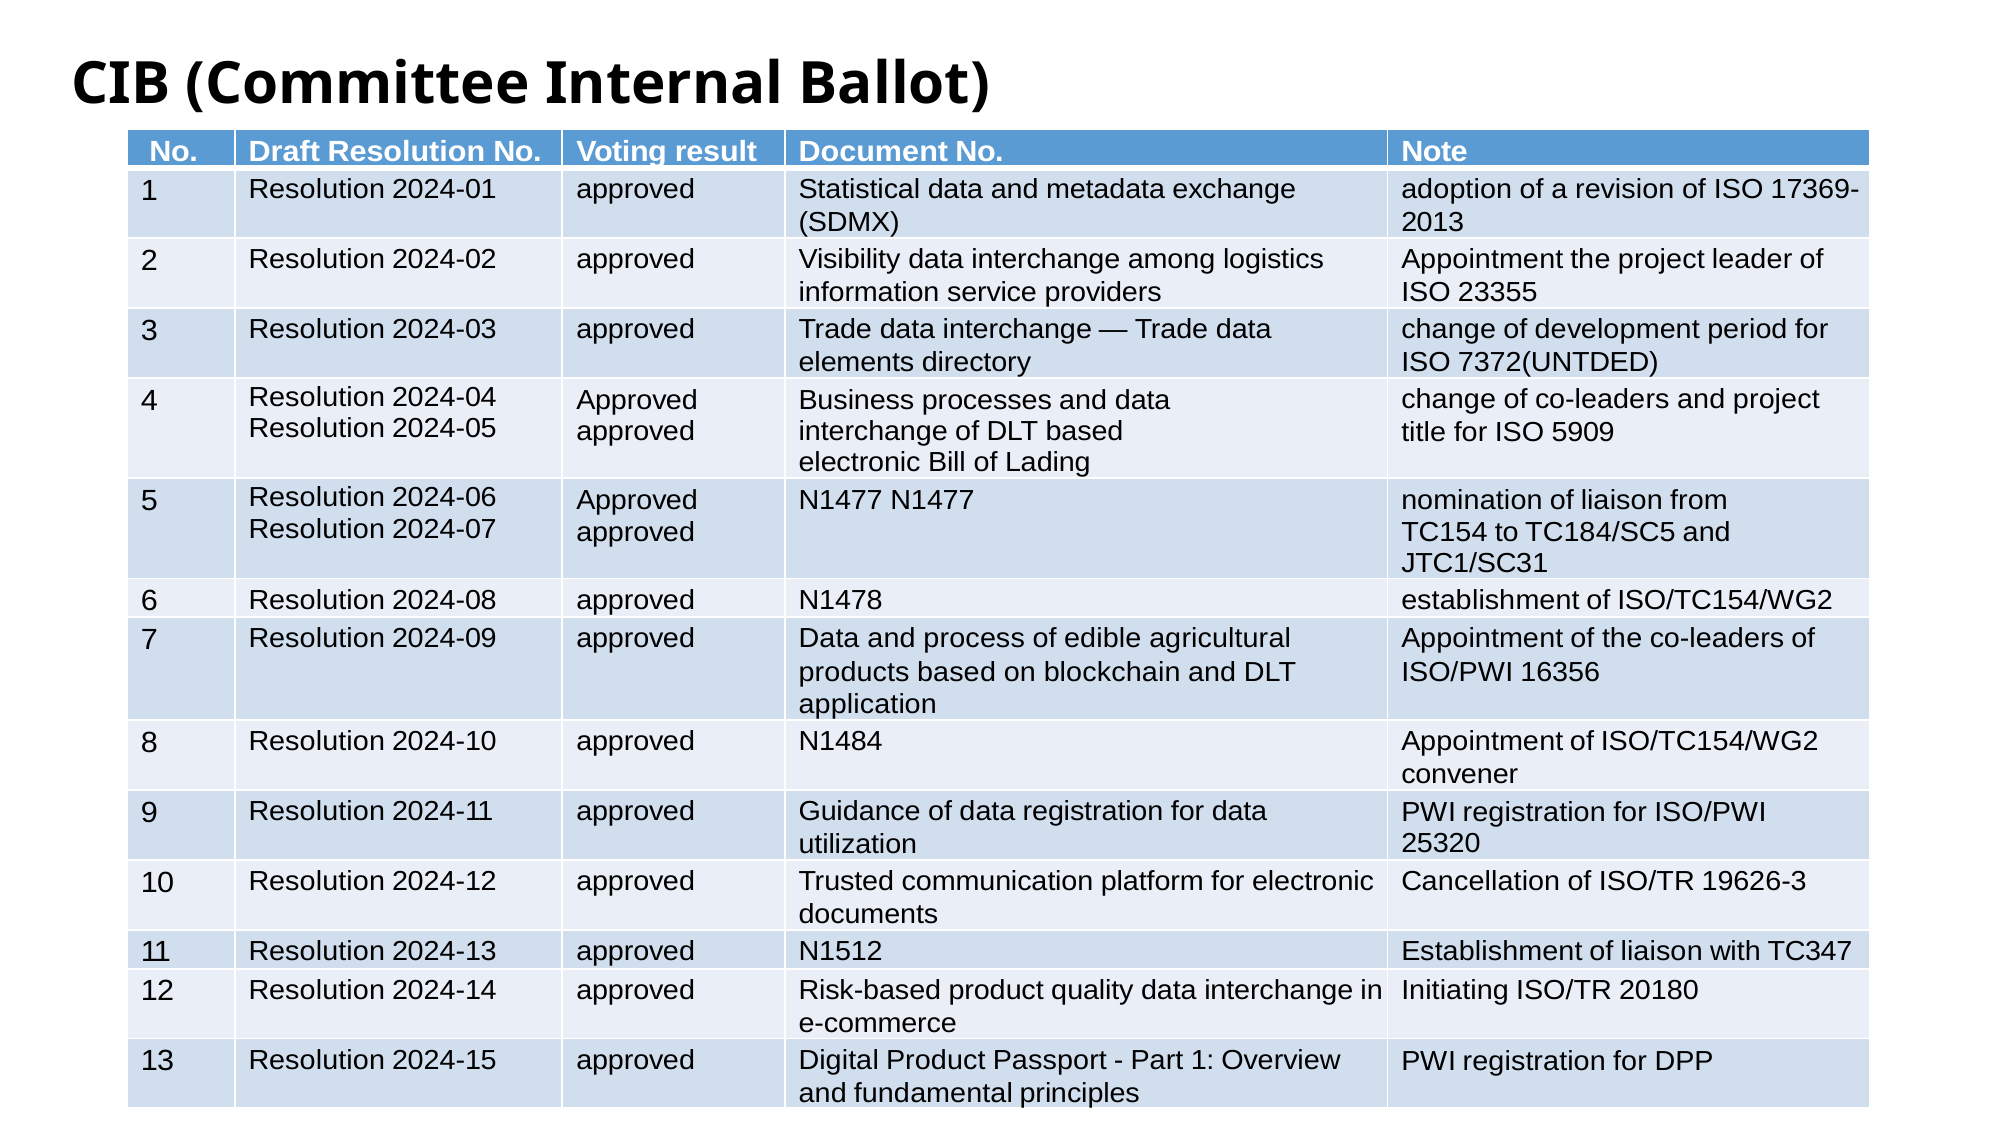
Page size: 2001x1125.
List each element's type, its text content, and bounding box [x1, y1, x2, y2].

picture [125, 123, 1875, 1125]
text_box CIB (Committee Internal Ballot) [56, 38, 1028, 123]
